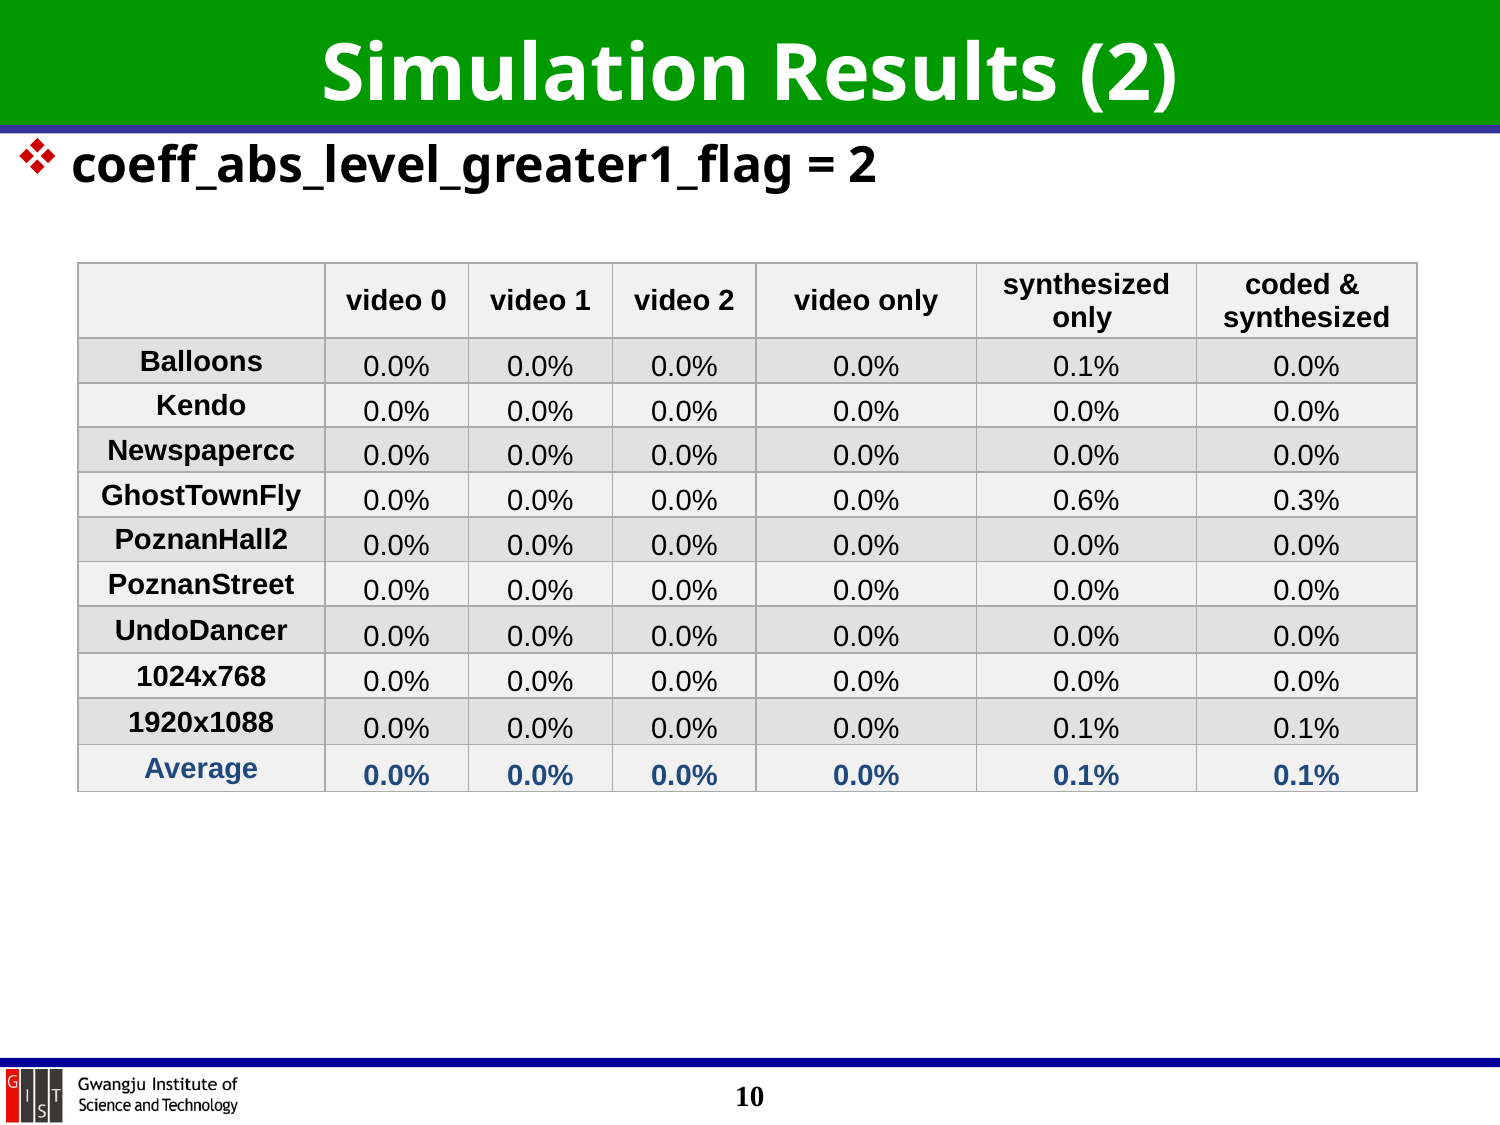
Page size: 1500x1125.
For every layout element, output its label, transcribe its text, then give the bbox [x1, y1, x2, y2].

table_header coded & synthesized [1197, 264, 1416, 337]
table_cell UndoDancer [79, 607, 324, 652]
table_cell 0.0% [469, 699, 612, 744]
table_cell 0.0% [469, 745, 612, 791]
table_cell Kendo [79, 384, 324, 426]
table_cell 0.0% [1197, 339, 1416, 382]
table_cell 0.0% [326, 339, 468, 382]
table_cell PoznanHall2 [79, 518, 324, 561]
table_cell 0.0% [326, 699, 468, 744]
table_cell 0.0% [757, 654, 976, 697]
table_cell 0.0% [977, 607, 1196, 652]
table_cell 0.1% [1197, 745, 1416, 791]
table_header video 0 [326, 264, 468, 337]
table_cell 0.0% [469, 384, 612, 426]
table_cell 0.0% [757, 745, 976, 791]
table_cell 0.0% [977, 654, 1196, 697]
table_cell PoznanStreet [79, 562, 324, 605]
table_cell 0.0% [613, 654, 755, 697]
picture [6, 1069, 238, 1123]
table_cell 0.0% [326, 384, 468, 426]
table_cell 0.0% [326, 428, 468, 471]
table_cell 0.0% [469, 473, 612, 516]
table_cell 0.0% [469, 339, 612, 382]
table_cell 0.0% [613, 518, 755, 561]
table_cell 0.0% [613, 384, 755, 426]
table_cell 0.0% [757, 428, 976, 471]
table_cell 0.0% [469, 518, 612, 561]
table_cell Newspapercc [79, 428, 324, 471]
table_cell 0.0% [977, 518, 1196, 561]
table_cell 0.0% [613, 562, 755, 605]
slide_number 10 [575, 1065, 925, 1125]
table_cell 0.0% [469, 654, 612, 697]
table_cell 0.1% [977, 745, 1196, 791]
title Simulation Results (2) [0, 12, 1500, 123]
table_cell 0.0% [326, 607, 468, 652]
table_cell 0.6% [977, 473, 1196, 516]
table_cell 0.0% [757, 562, 976, 605]
table_cell 0.0% [326, 562, 468, 605]
table_cell 0.0% [613, 339, 755, 382]
table_cell 0.0% [757, 607, 976, 652]
table_cell 0.0% [1197, 384, 1416, 426]
table_cell 0.0% [1197, 518, 1416, 561]
table_header video 1 [469, 264, 612, 337]
table_cell 0.0% [613, 607, 755, 652]
table_cell 0.1% [1197, 699, 1416, 744]
table_cell 0.0% [757, 518, 976, 561]
table_cell 0.0% [977, 384, 1196, 426]
table_cell Balloons [79, 339, 324, 382]
table_header video 2 [613, 264, 755, 337]
table_cell 0.0% [613, 745, 755, 791]
table_header video only [757, 264, 976, 337]
list coeff_abs_level_greater1_flag = 2 [0, 123, 1500, 1039]
table_header [79, 264, 324, 337]
table_cell 1920x1088 [79, 699, 324, 744]
table_cell 0.0% [977, 562, 1196, 605]
table_header synthesized only [977, 264, 1196, 337]
table_cell 0.0% [326, 745, 468, 791]
table_cell 0.0% [1197, 607, 1416, 652]
table_cell 0.3% [1197, 473, 1416, 516]
table_cell 0.0% [469, 428, 612, 471]
table_cell 0.0% [613, 699, 755, 744]
table_cell Average [79, 745, 324, 791]
table_cell 0.0% [757, 473, 976, 516]
table_cell 0.0% [977, 428, 1196, 471]
table_cell 1024x768 [79, 654, 324, 697]
table_cell 0.0% [1197, 562, 1416, 605]
table_cell 0.0% [1197, 654, 1416, 697]
table_cell 0.1% [977, 699, 1196, 744]
table_cell 0.0% [326, 473, 468, 516]
table_cell 0.0% [757, 699, 976, 744]
table_cell 0.0% [326, 518, 468, 561]
table_cell 0.1% [977, 339, 1196, 382]
table_cell GhostTownFly [79, 473, 324, 516]
table_cell 0.0% [326, 654, 468, 697]
table_cell 0.0% [1197, 428, 1416, 471]
table_cell 0.0% [613, 473, 755, 516]
table_cell 0.0% [469, 562, 612, 605]
table_cell 0.0% [613, 428, 755, 471]
table_cell 0.0% [469, 607, 612, 652]
table_cell 0.0% [757, 339, 976, 382]
table_cell 0.0% [757, 384, 976, 426]
